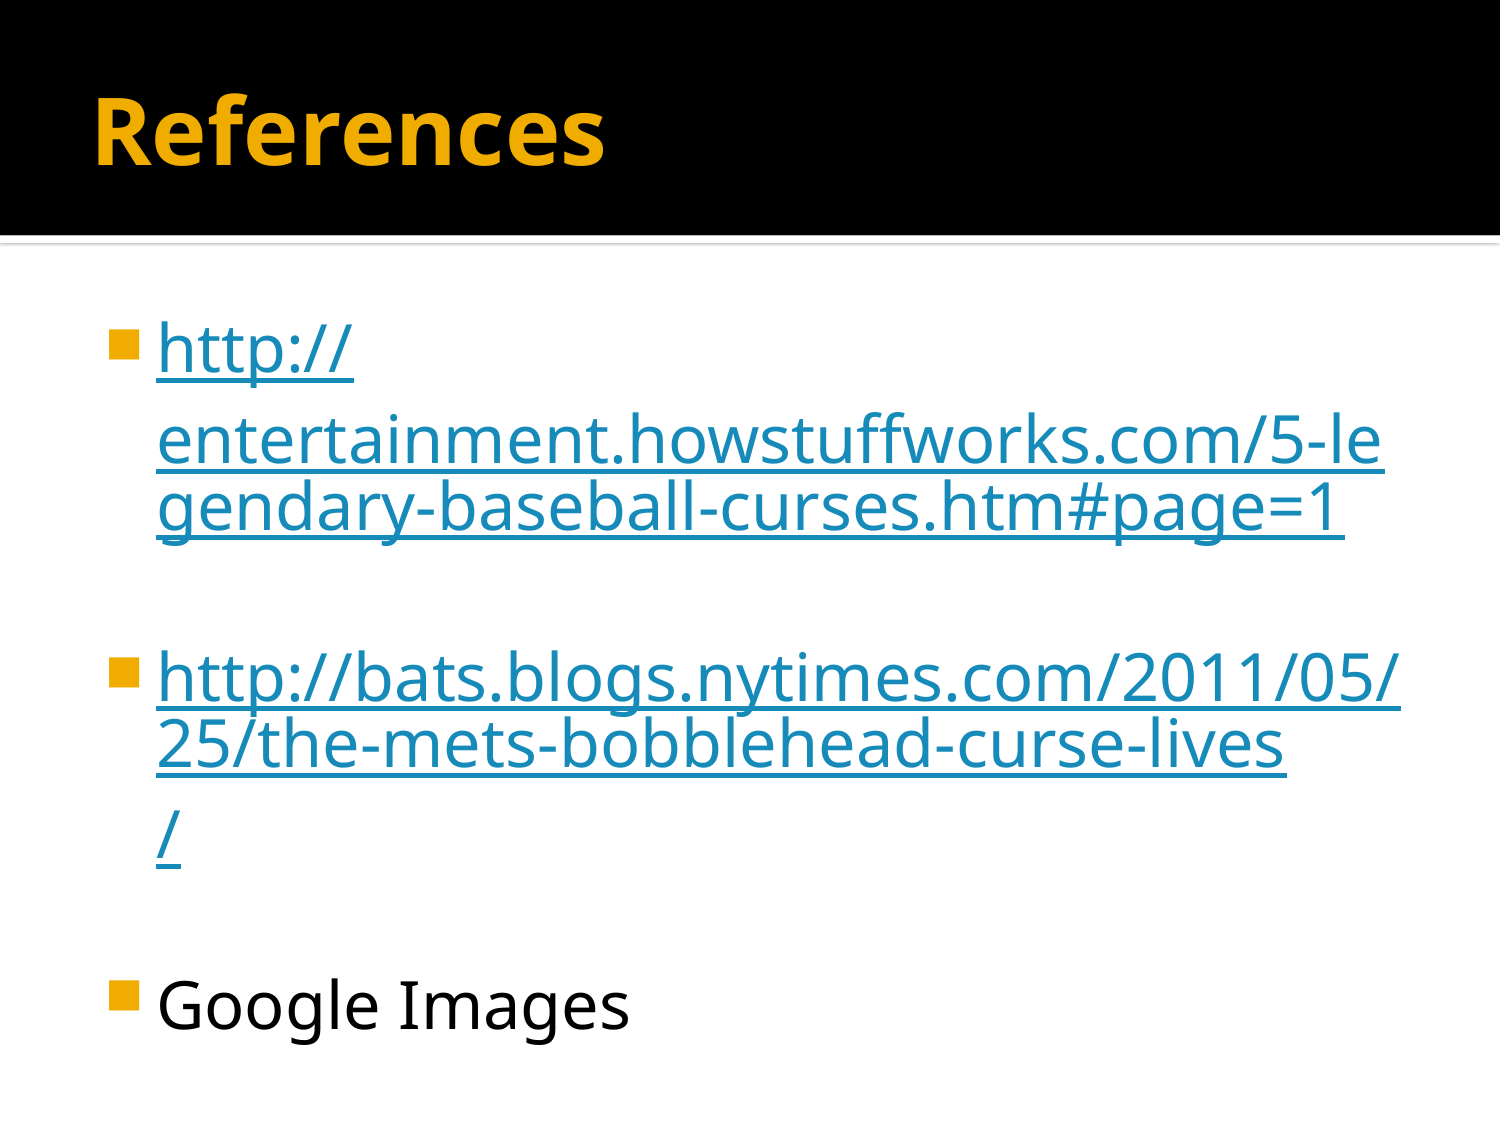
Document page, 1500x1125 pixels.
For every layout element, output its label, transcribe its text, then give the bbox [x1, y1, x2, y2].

list http://entertainment.howstuffworks.com/5-legendary-baseball-curses.htm#page=1 http://bats.blogs.nytimes.com/2011/05/25/the-mets-bobblehead-curse-lives/ Google Images [75, 291, 1425, 1050]
title References [75, 25, 1425, 231]
